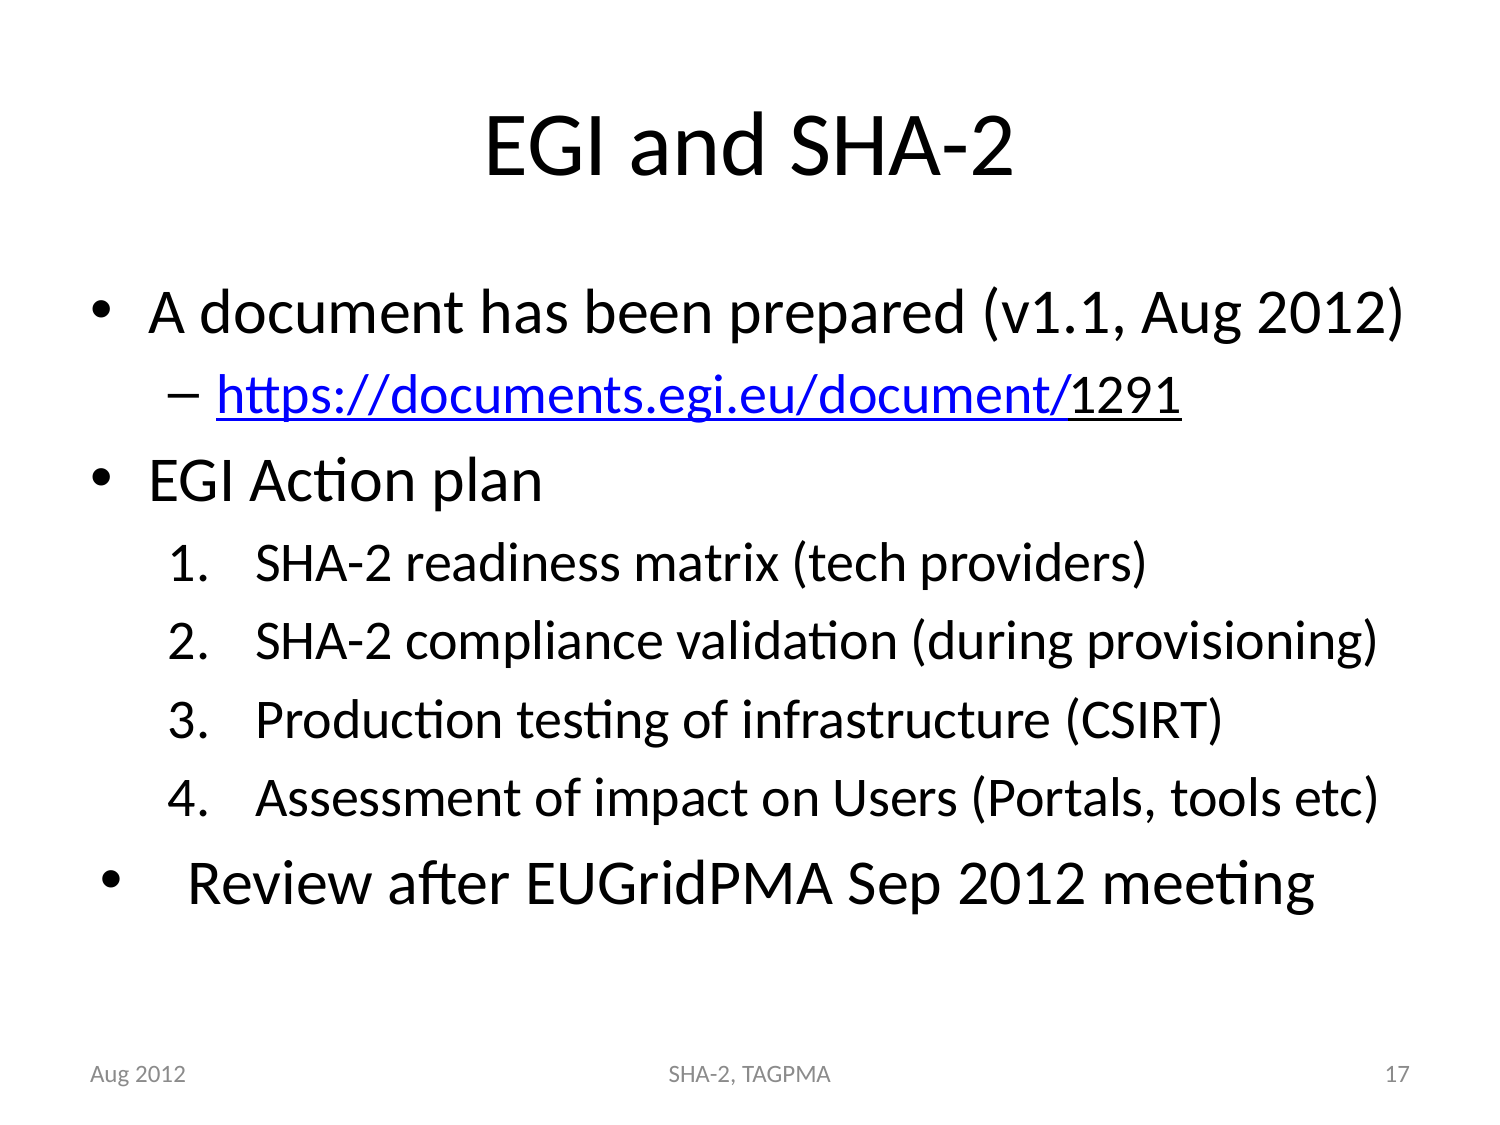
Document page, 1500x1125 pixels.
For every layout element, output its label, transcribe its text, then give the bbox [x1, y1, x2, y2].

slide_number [75, 1042, 425, 1103]
title EGI and SHA-2 [75, 45, 1425, 233]
footer SHA-2, TAGPMA [512, 1042, 988, 1103]
slide_number 17 [1074, 1042, 1425, 1103]
list A document has been prepared (v1.1, Aug 2012) https://documents.egi.eu/document/1291 EGI Action plan SHA-2 readiness matrix (tech providers) SHA-2 compliance validation (during provisioning) Production testing of infrastructure (CSIRT) Assessment of impact on Users (Portals, tools etc) Review after EUGridPMA Sep 2012 meeting [75, 262, 1425, 1005]
